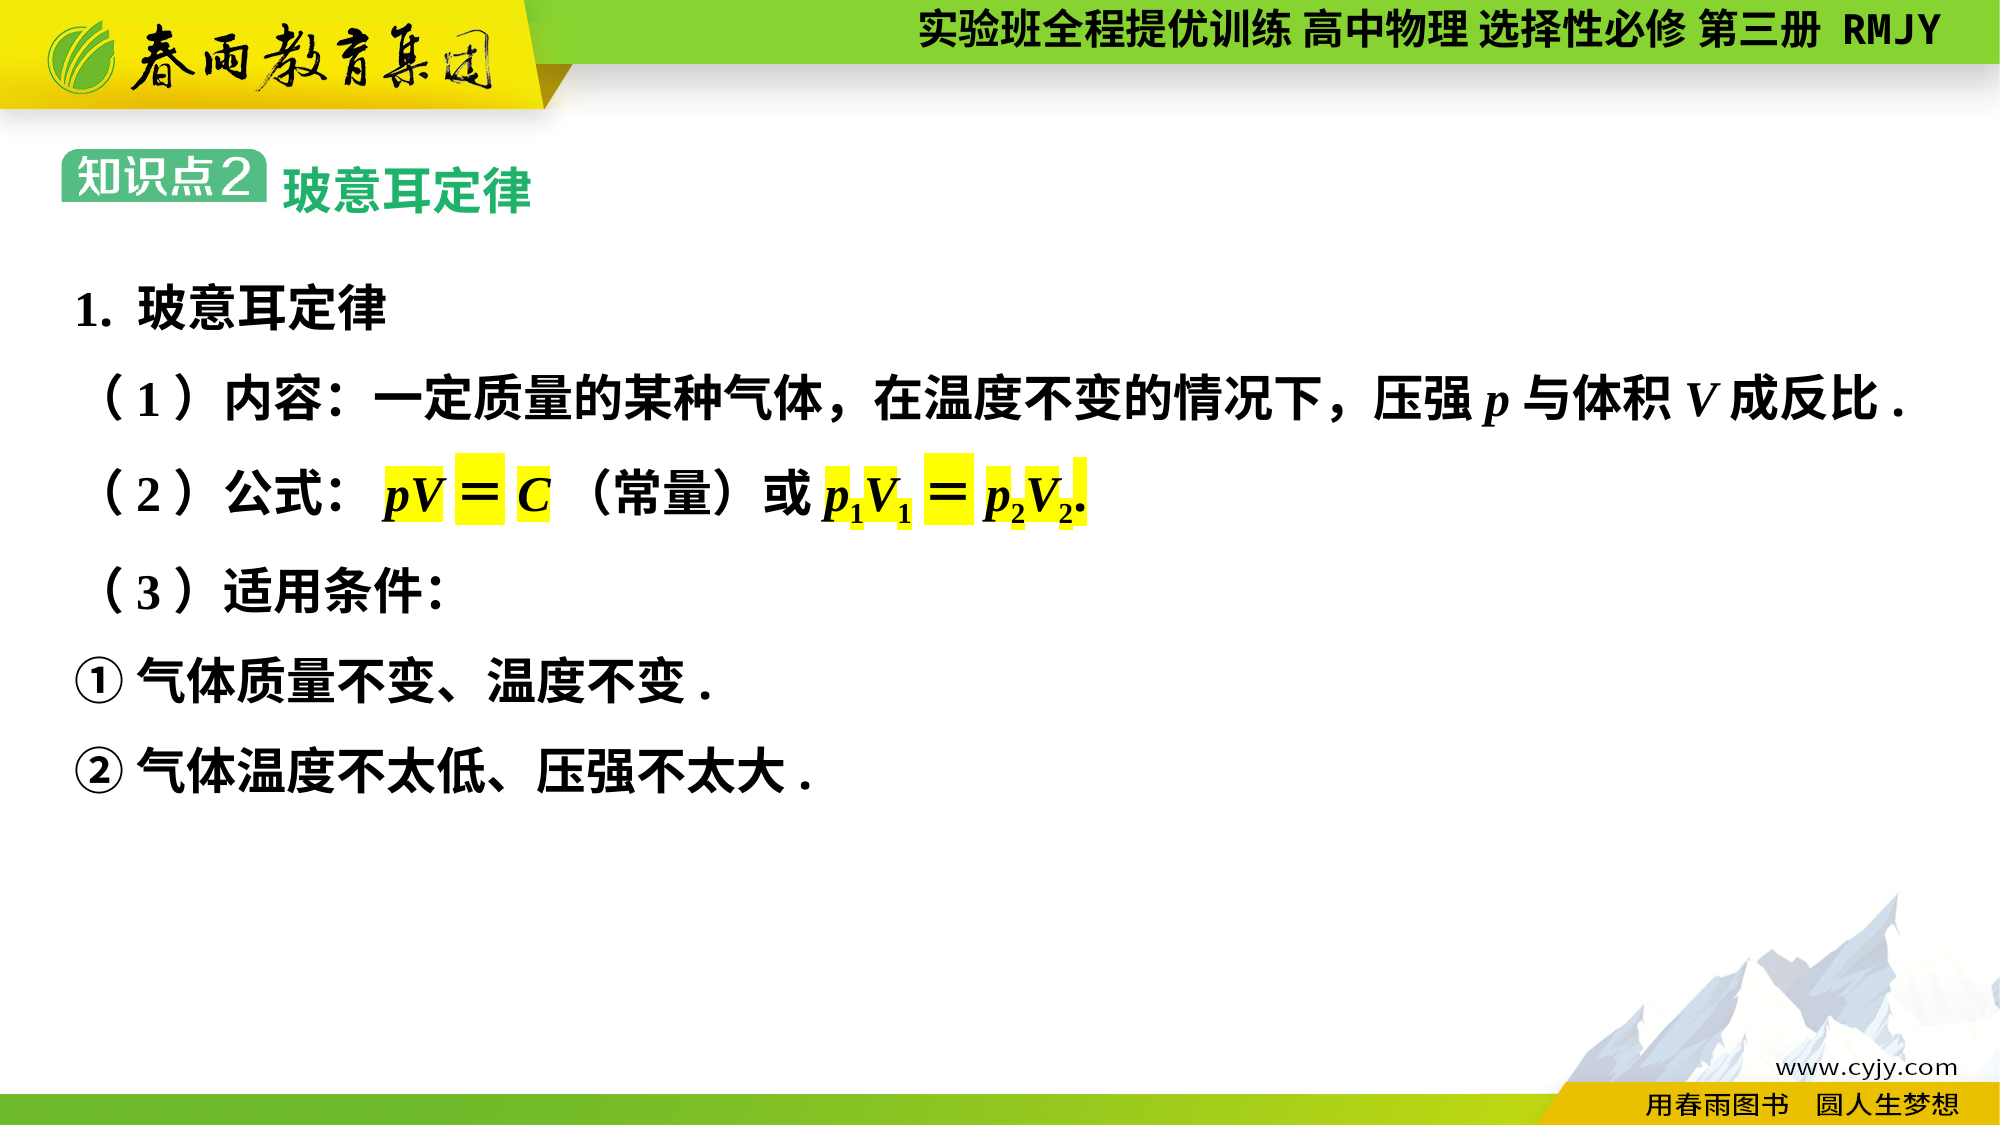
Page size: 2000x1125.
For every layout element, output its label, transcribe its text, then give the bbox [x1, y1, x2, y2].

text_box 玻意耳定律 [267, 122, 1944, 228]
picture [0, 0, 2000, 1125]
list 1. 玻意耳定律 （1）内容：一定质量的某种气体，在温度不变的情况下，压强p与体积V成反比. （2）公式：pV＝C（常量）或p1V1＝p2V2. （3）适用条件： ①气体质量不变、温度不变. ②气体温度不太低、压强不太大. [59, 239, 1944, 789]
